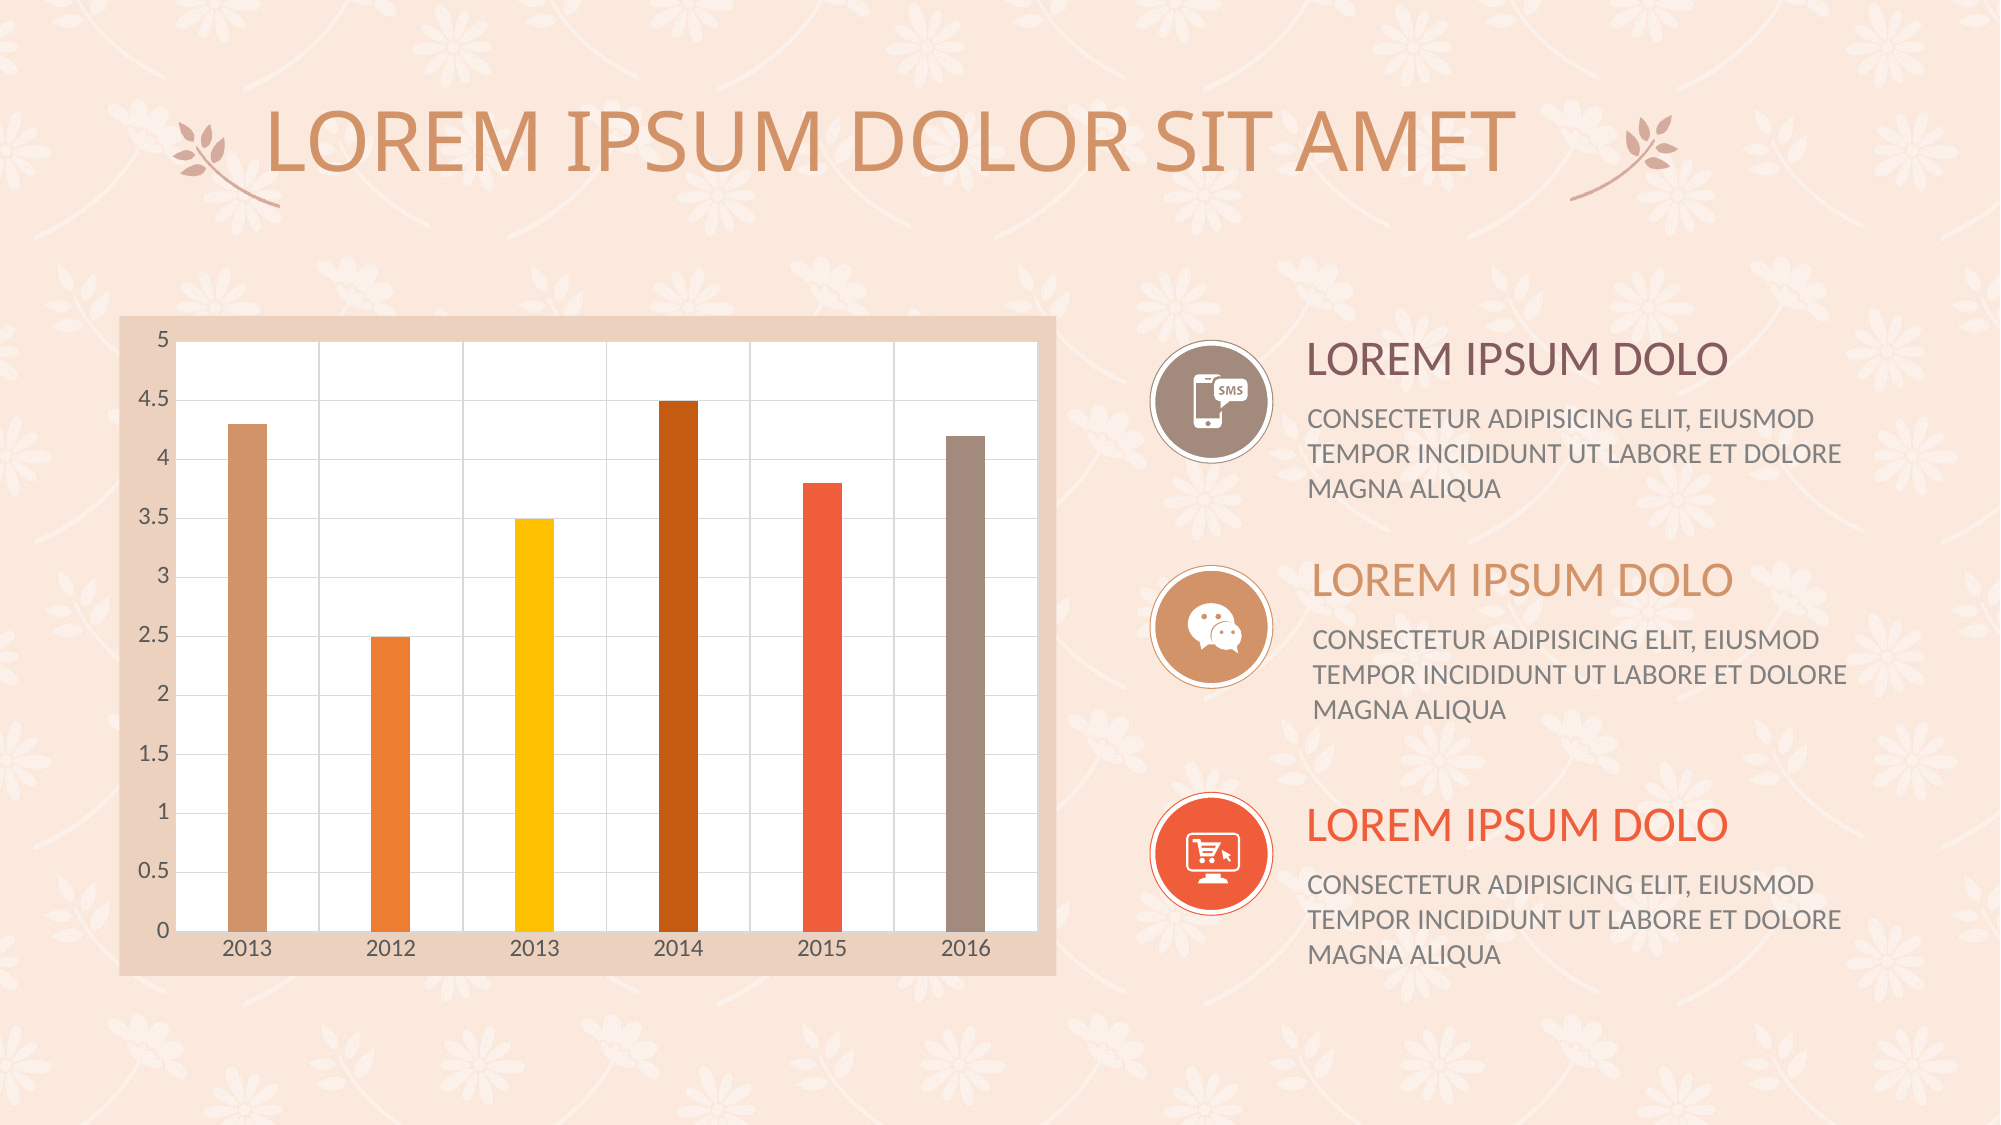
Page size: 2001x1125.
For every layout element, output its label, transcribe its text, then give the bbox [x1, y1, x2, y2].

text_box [1149, 339, 1274, 464]
text_box LOREM IPSUM DOLOR SIT AMET [248, 24, 1642, 265]
text_box CONSECTETUR ADIPISICING ELIT, EIUSMOD TEMPOR INCIDIDUNT UT LABORE ET DOLORE MAGNA ALIQUA [1292, 857, 1884, 978]
text_box LOREM IPSUM DOLO [1291, 783, 1744, 859]
text_box LOREM IPSUM DOLO [1291, 318, 1744, 394]
text_box CONSECTETUR ADIPISICING ELIT, EIUSMOD TEMPOR INCIDIDUNT UT LABORE ET DOLORE MAGNA ALIQUA [1297, 613, 1889, 733]
chart [119, 315, 1057, 976]
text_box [1149, 791, 1274, 916]
text_box CONSECTETUR ADIPISICING ELIT, EIUSMOD TEMPOR INCIDIDUNT UT LABORE ET DOLORE MAGNA ALIQUA [1292, 392, 1884, 513]
text_box LOREM IPSUM DOLO [1296, 539, 1750, 614]
picture [0, 0, 2000, 1125]
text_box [1149, 564, 1274, 689]
